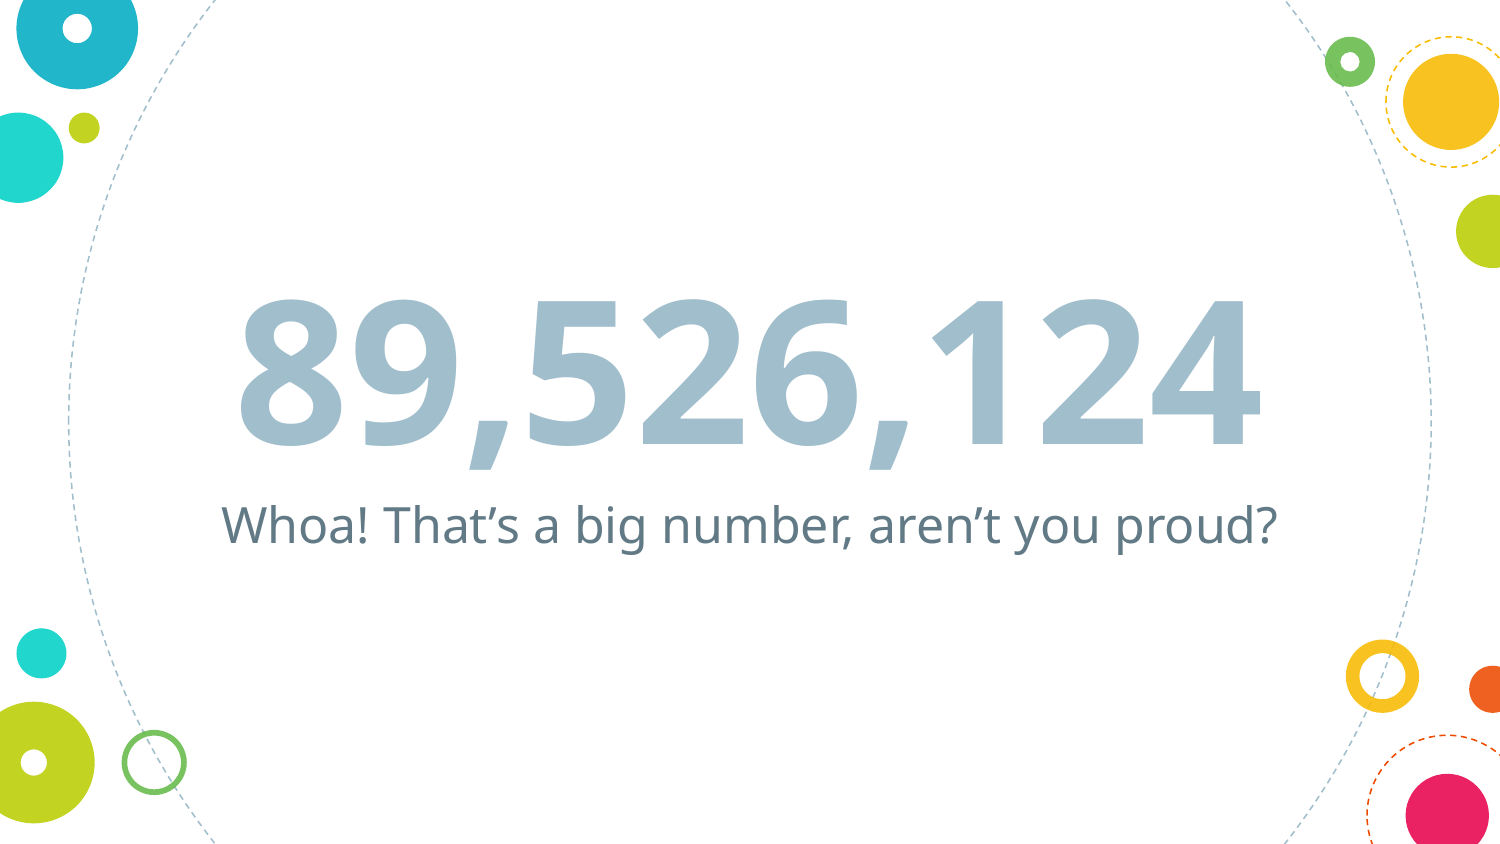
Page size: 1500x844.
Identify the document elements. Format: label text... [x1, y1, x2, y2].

subtitle Whoa! That’s a big number, aren’t you proud? [112, 478, 1388, 608]
title 89,526,124 [112, 309, 1388, 478]
